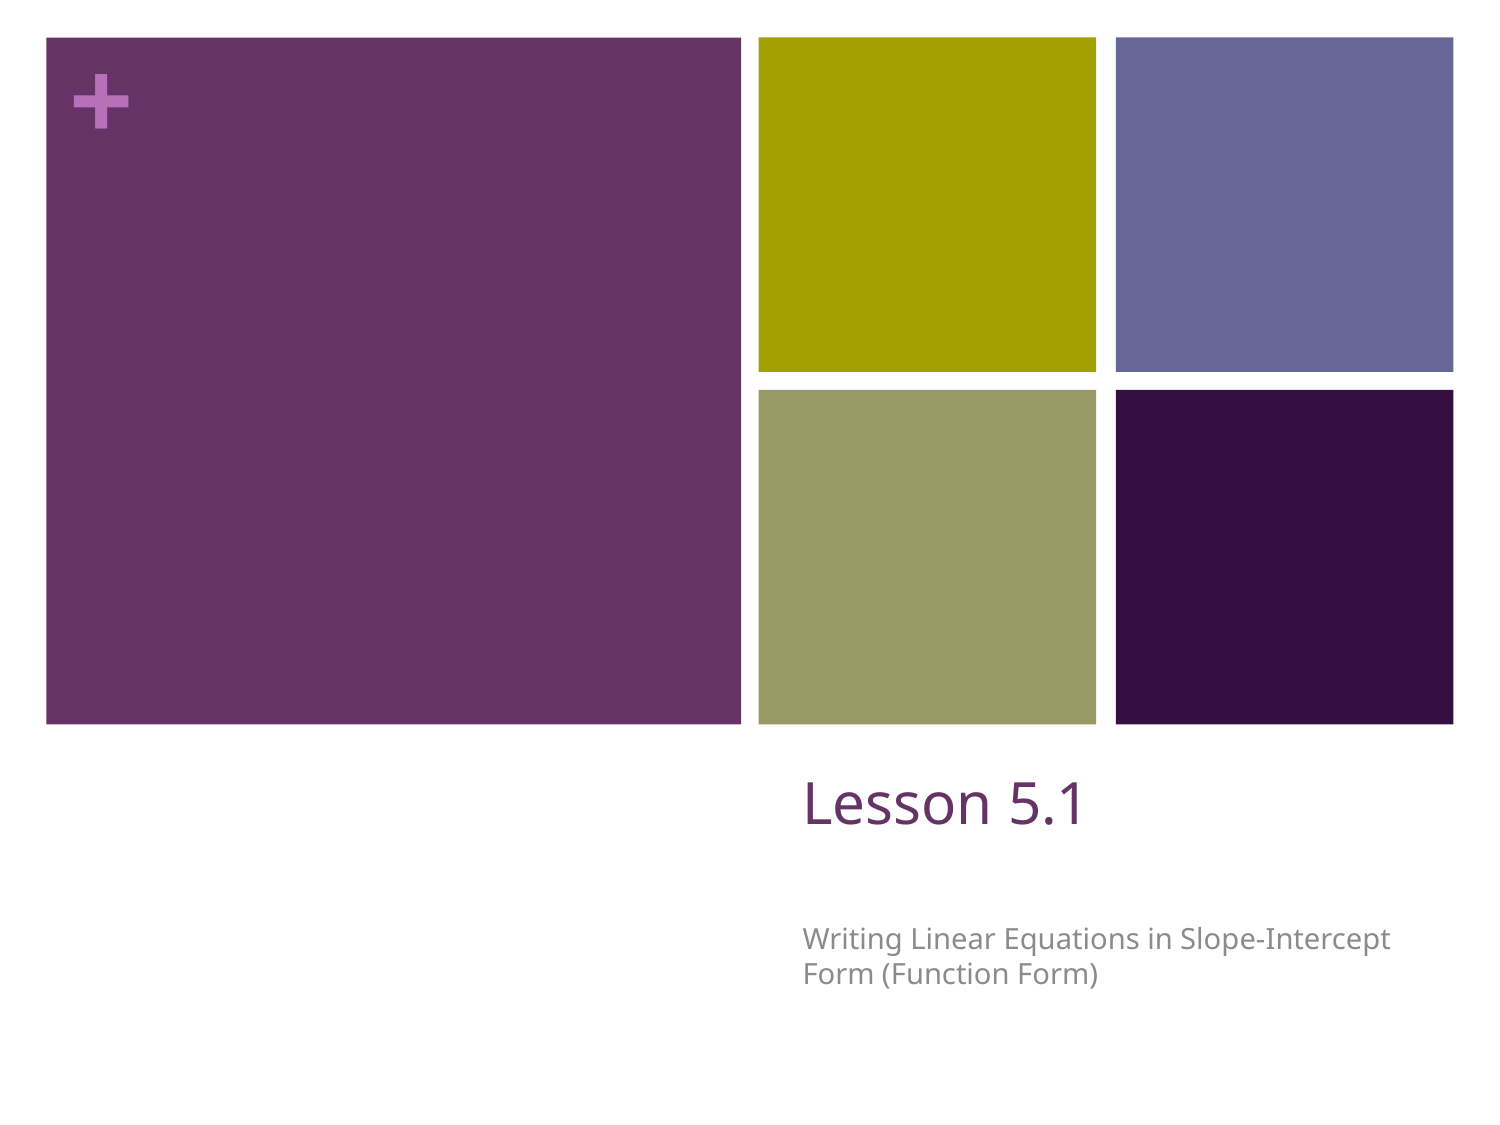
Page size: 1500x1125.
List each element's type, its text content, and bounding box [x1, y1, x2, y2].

subtitle Writing Linear Equations in Slope-Intercept Form (Function Form) [787, 912, 1450, 1036]
title Lesson 5.1 [787, 758, 1450, 912]
